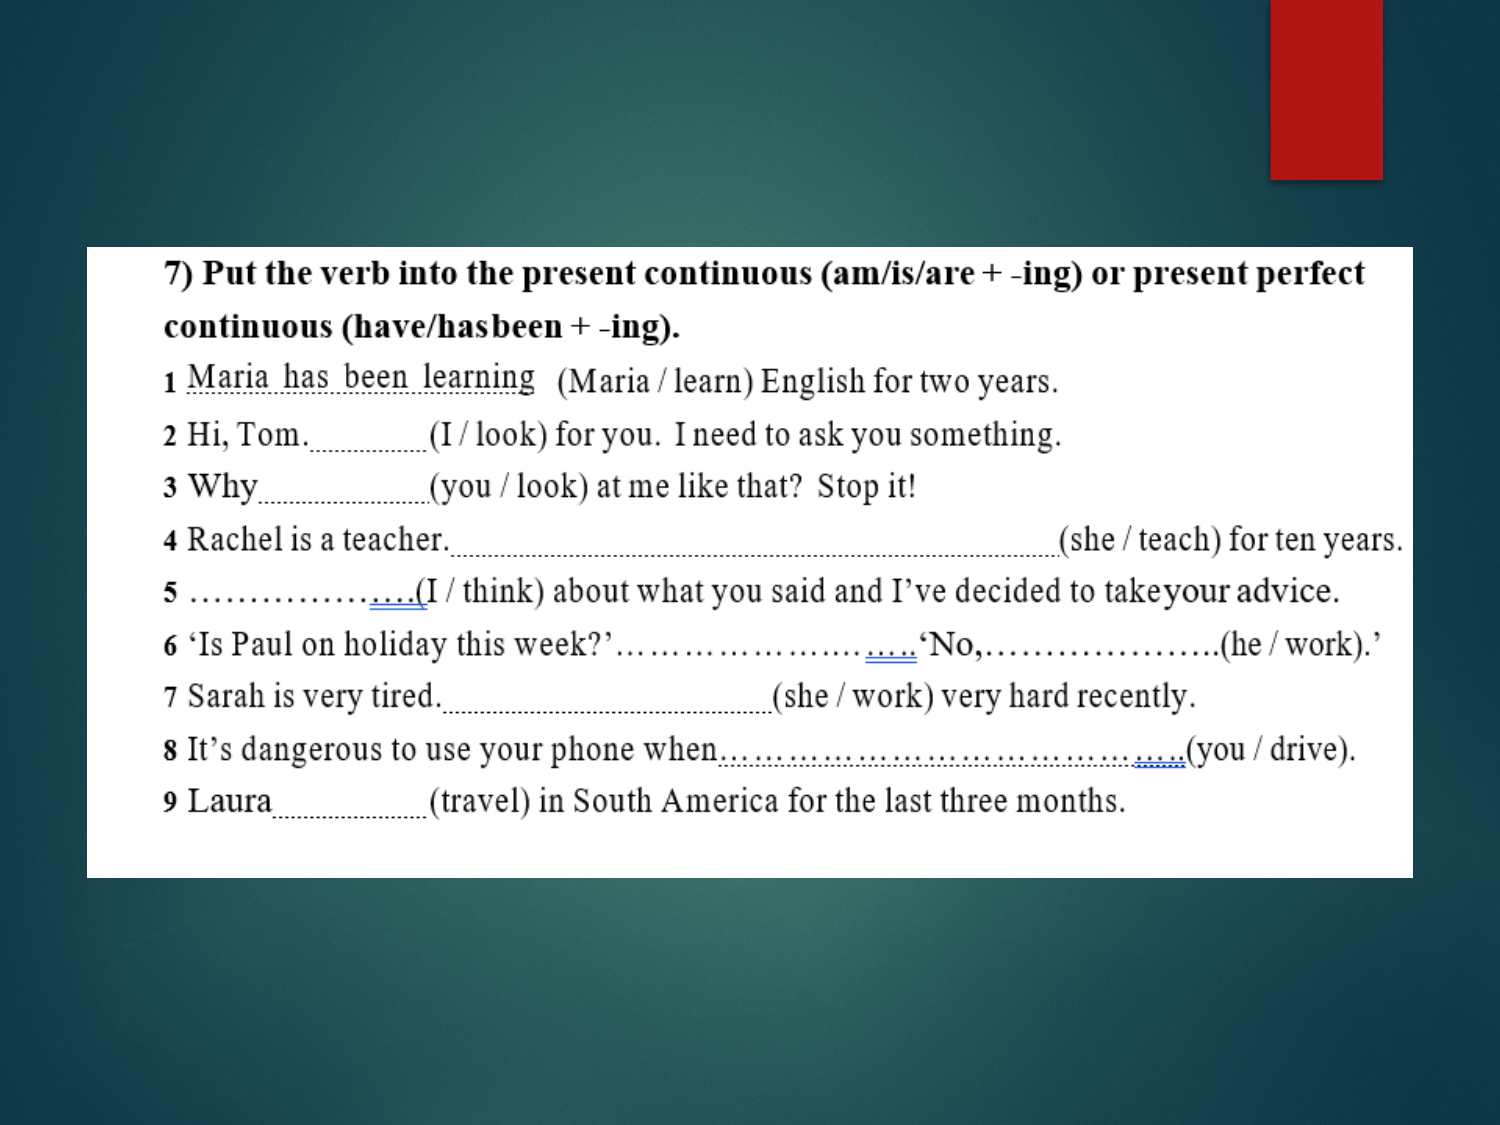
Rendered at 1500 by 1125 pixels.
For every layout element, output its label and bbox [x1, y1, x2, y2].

picture [87, 247, 1413, 878]
